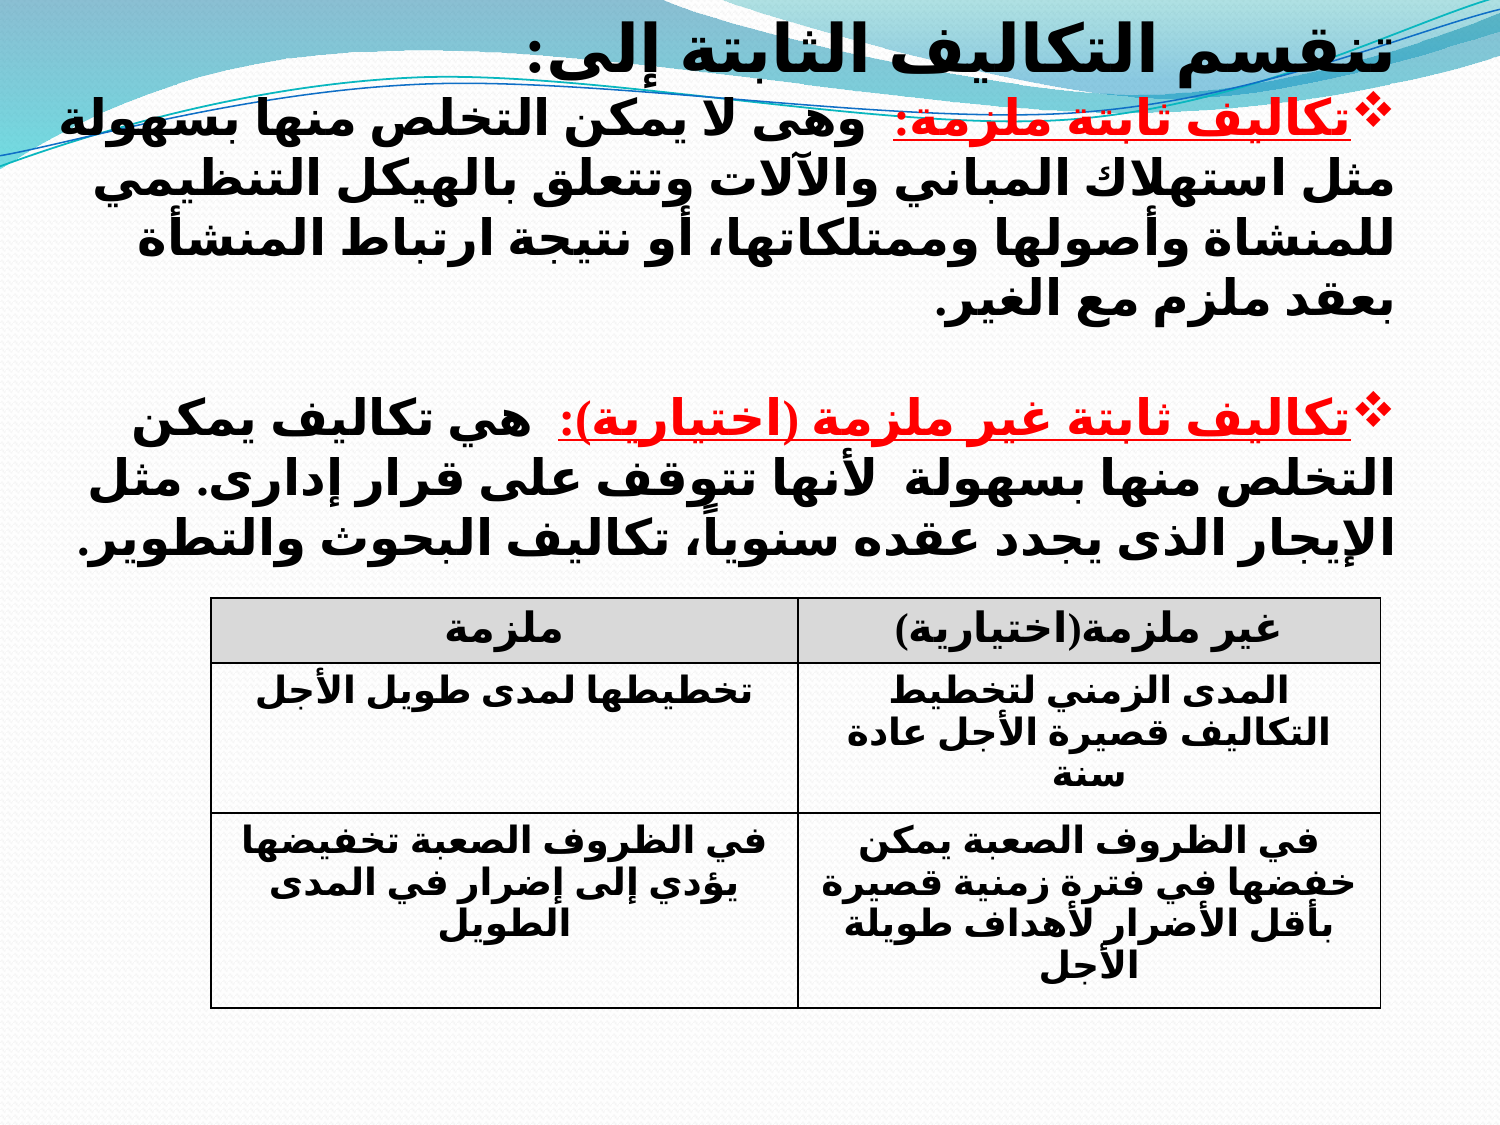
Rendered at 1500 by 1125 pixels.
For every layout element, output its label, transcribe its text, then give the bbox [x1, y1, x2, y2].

table_header غير ملزمة(اختيارية) [799, 599, 1380, 662]
table_cell في الظروف الصعبة يمكن خفضها في فترة زمنية قصيرة بأقل الأضرار لأهداف طويلة الأجل [799, 814, 1380, 1007]
table_header ملزمة [212, 599, 797, 662]
table_cell في الظروف الصعبة تخفيضها يؤدي إلى إضرار في المدى الطويل [212, 814, 797, 1007]
table_cell تخطيطها لمدى طويل الأجل [212, 664, 797, 812]
table_cell المدى الزمني لتخطيط التكاليف قصيرة الأجل عادة سنة [799, 664, 1380, 812]
text_box تنقسم التكاليف الثابتة إلى: تكاليف ثابتة ملزمة: وهى لا يمكن التخلص منها بسهولة مثل استهلاك المباني والآلات وتتعلق بالهيكل التنظيمي للمنشاة وأصولها وممتلكاتها، أو نتيجة ارتباط المنشأة بعقد ملزم مع الغير. تكاليف ثابتة غير ملزمة (اختيارية): هي تكاليف يمكن التخلص منها بسهولة لأنها تتوقف على قرار إدارى. مثل الإيجار الذى يجدد عقده سنوياً، تكاليف البحوث والتطوير. [0, 0, 1412, 573]
